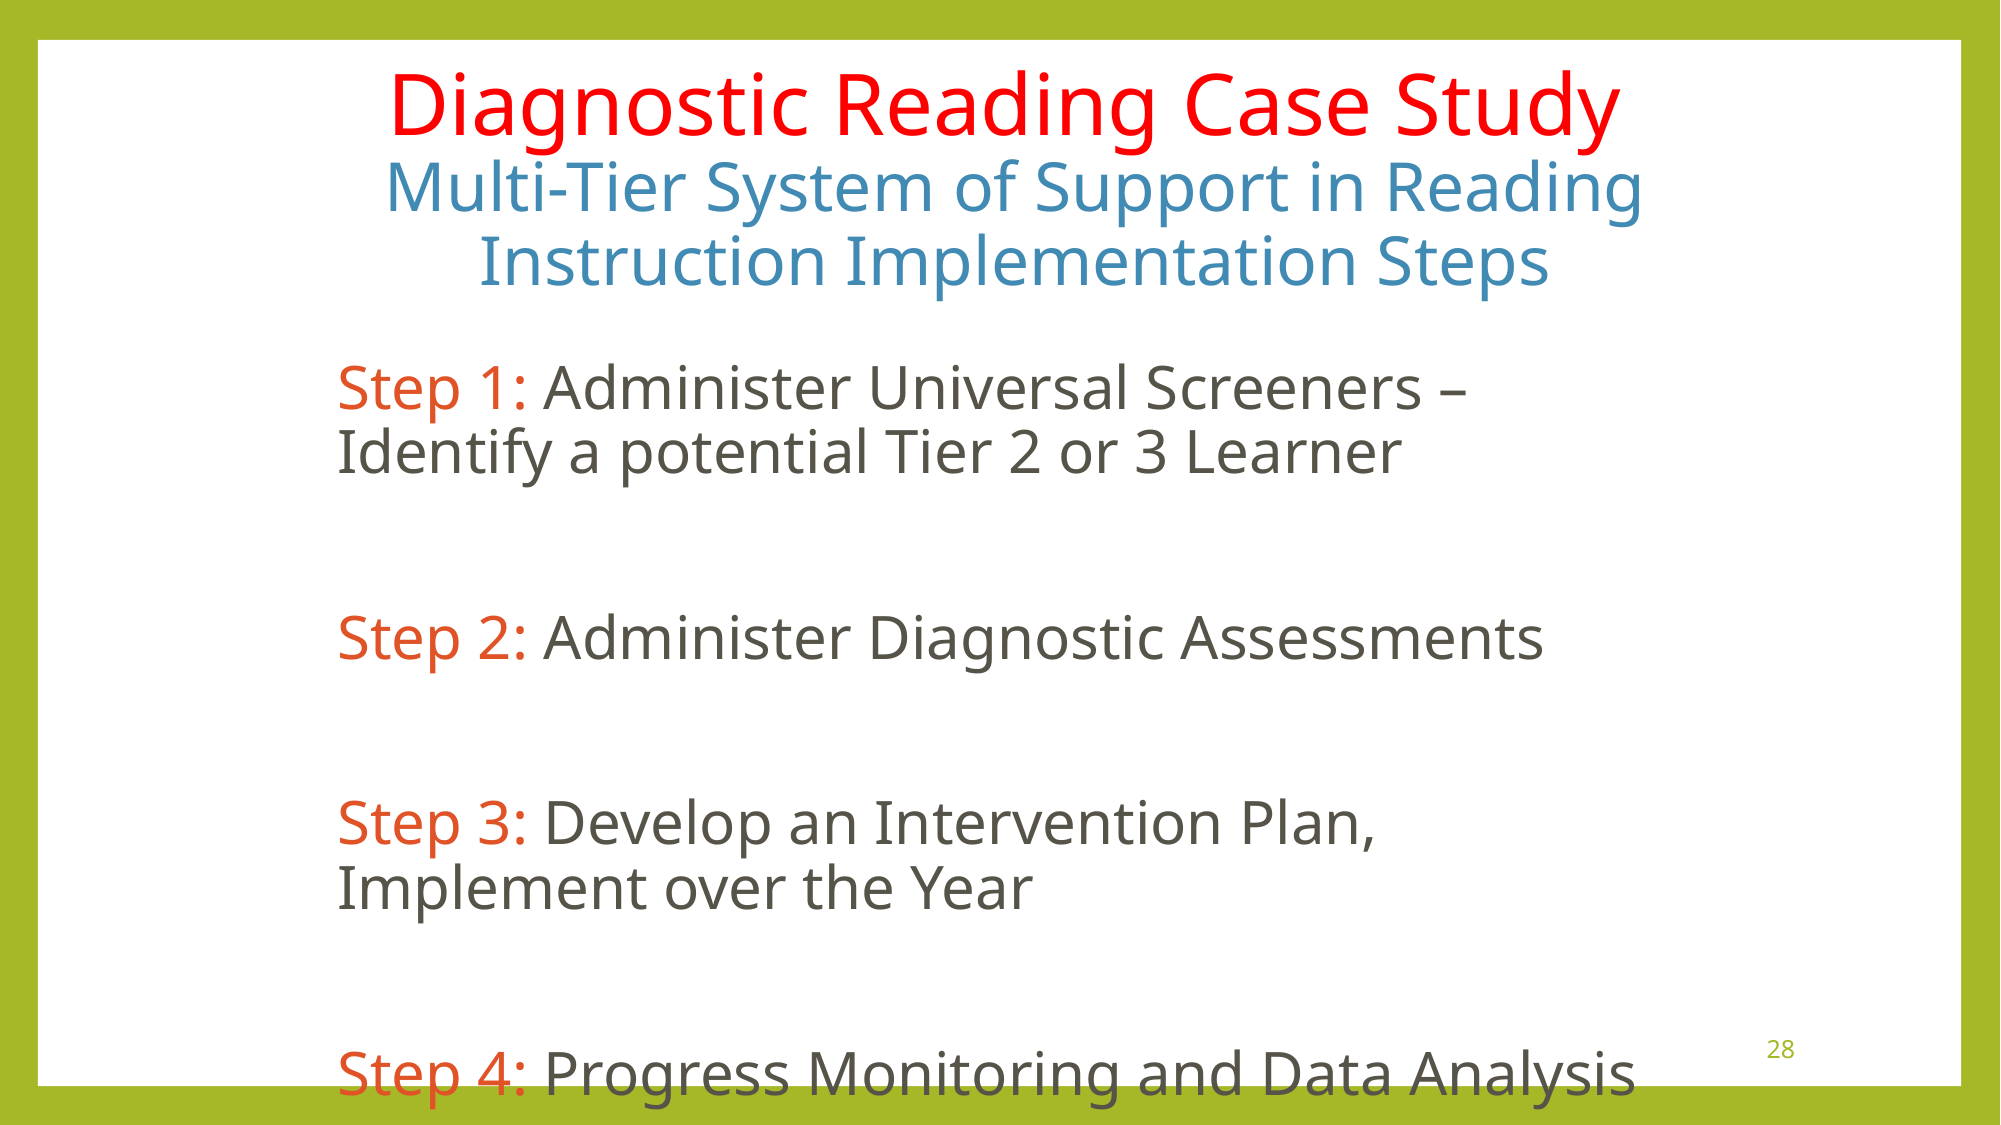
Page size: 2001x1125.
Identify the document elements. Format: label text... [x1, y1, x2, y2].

title Diagnostic Reading Case Study Multi-Tier System of Support in Reading Instruction Implementation Steps [322, 51, 1710, 310]
slide_number 28 [1530, 1020, 1811, 1081]
list Step 1: Administer Universal Screeners – Identify a potential Tier 2 or 3 Learner Step 2: Administer Diagnostic Assessments Step 3: Develop an Intervention Plan, Implement over the Year Step 4: Progress Monitoring and Data Analysis [322, 350, 1660, 1125]
